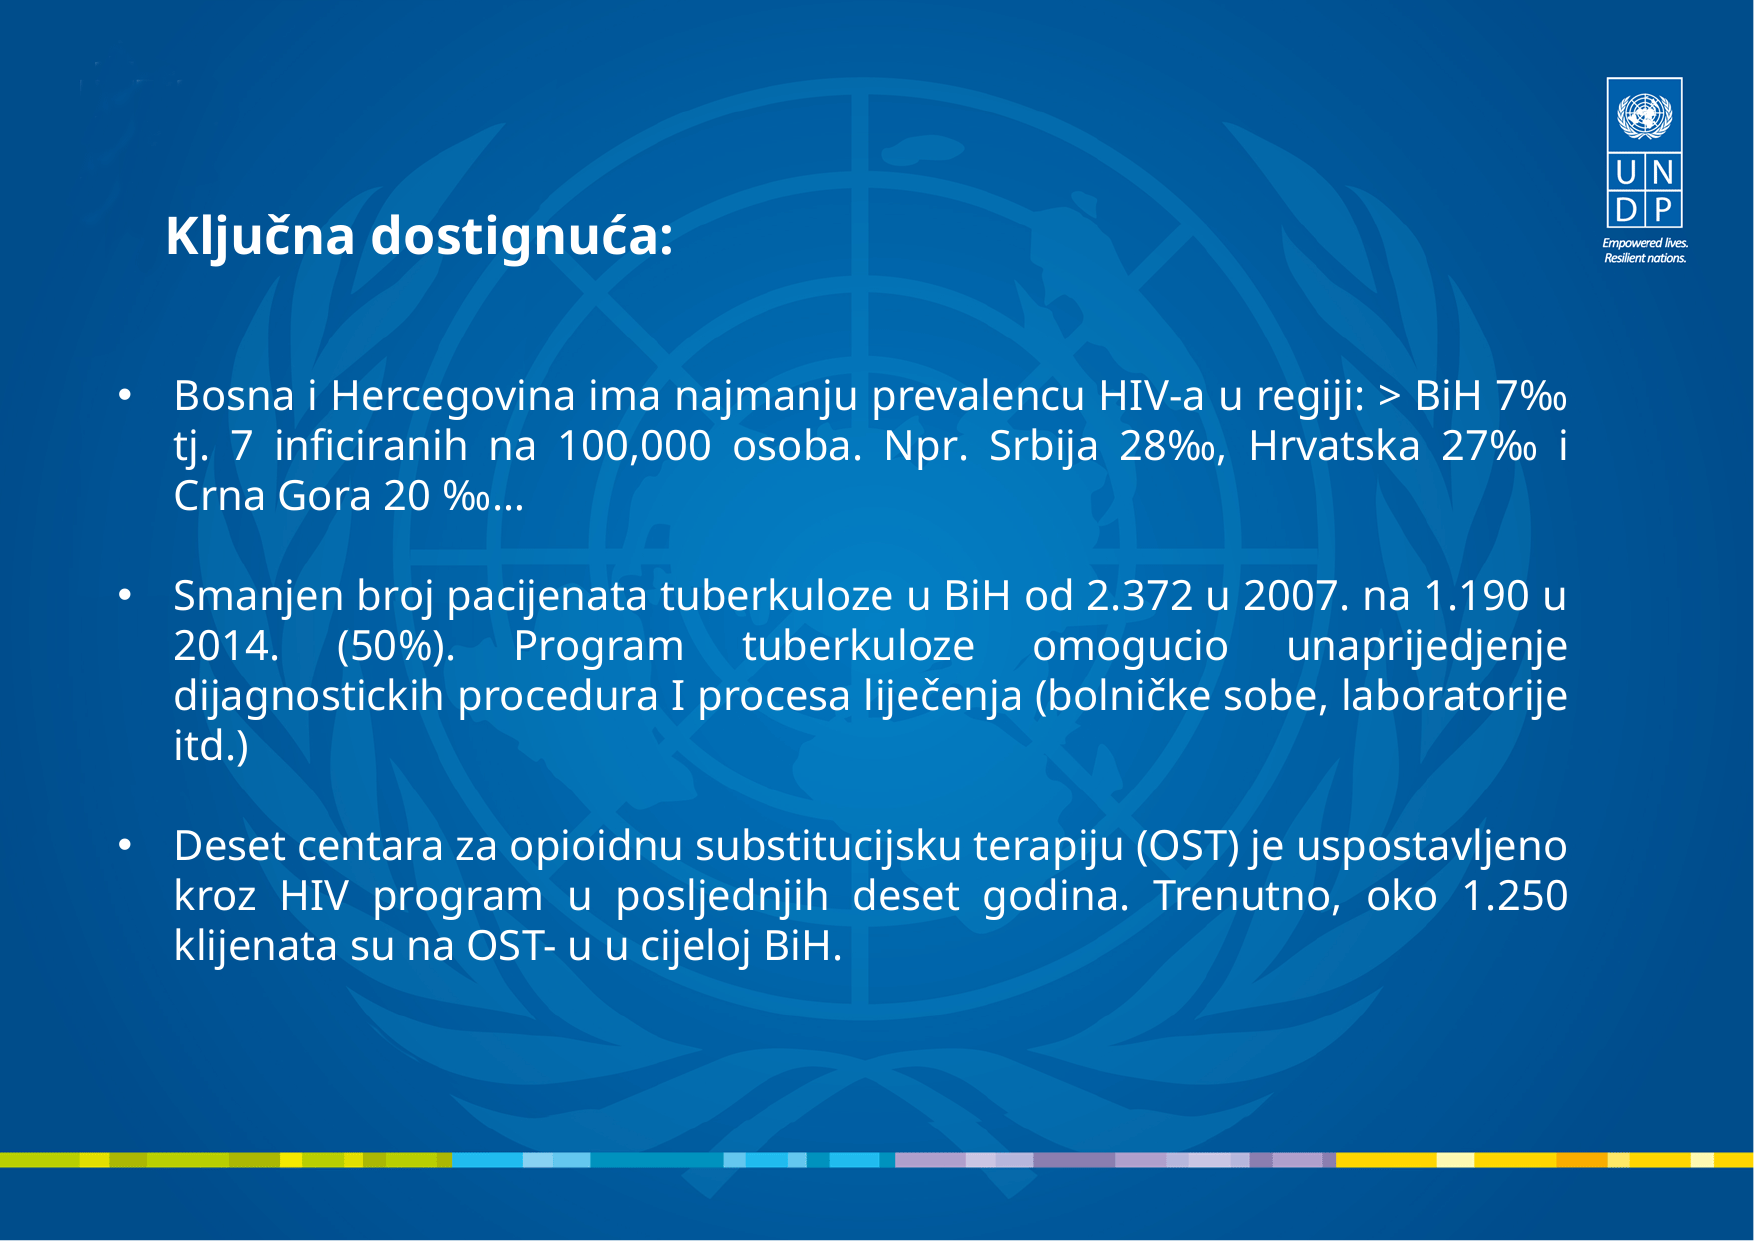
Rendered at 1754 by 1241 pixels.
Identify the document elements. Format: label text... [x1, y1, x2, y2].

text_box Bosna i Hercegovina ima najmanju prevalencu HIV-a u regiji: > BiH 7‰ tj. 7 inficiranih na 100,000 osoba. Npr. Srbija 28‰, Hrvatska 27‰ i Crna Gora 20 ‰… Smanjen broj pacijenata tuberkuloze u BiH od 2.372 u 2007. na 1.190 u 2014. (50%). Program tuberkuloze omogucio unaprijedjenje dijagnostickih procedura I procesa liječenja (bolničke sobe, laboratorije itd.) Deset centara za opioidnu substitucijsku terapiju (OST) je uspostavljeno kroz HIV program u posljednjih deset godina. Trenutno, oko 1.250 klijenata su na OST- u u cijeloj BiH. [102, 361, 1584, 1027]
text_box Ključna dostignuća: [0, 194, 1584, 273]
picture [0, 0, 1754, 1241]
